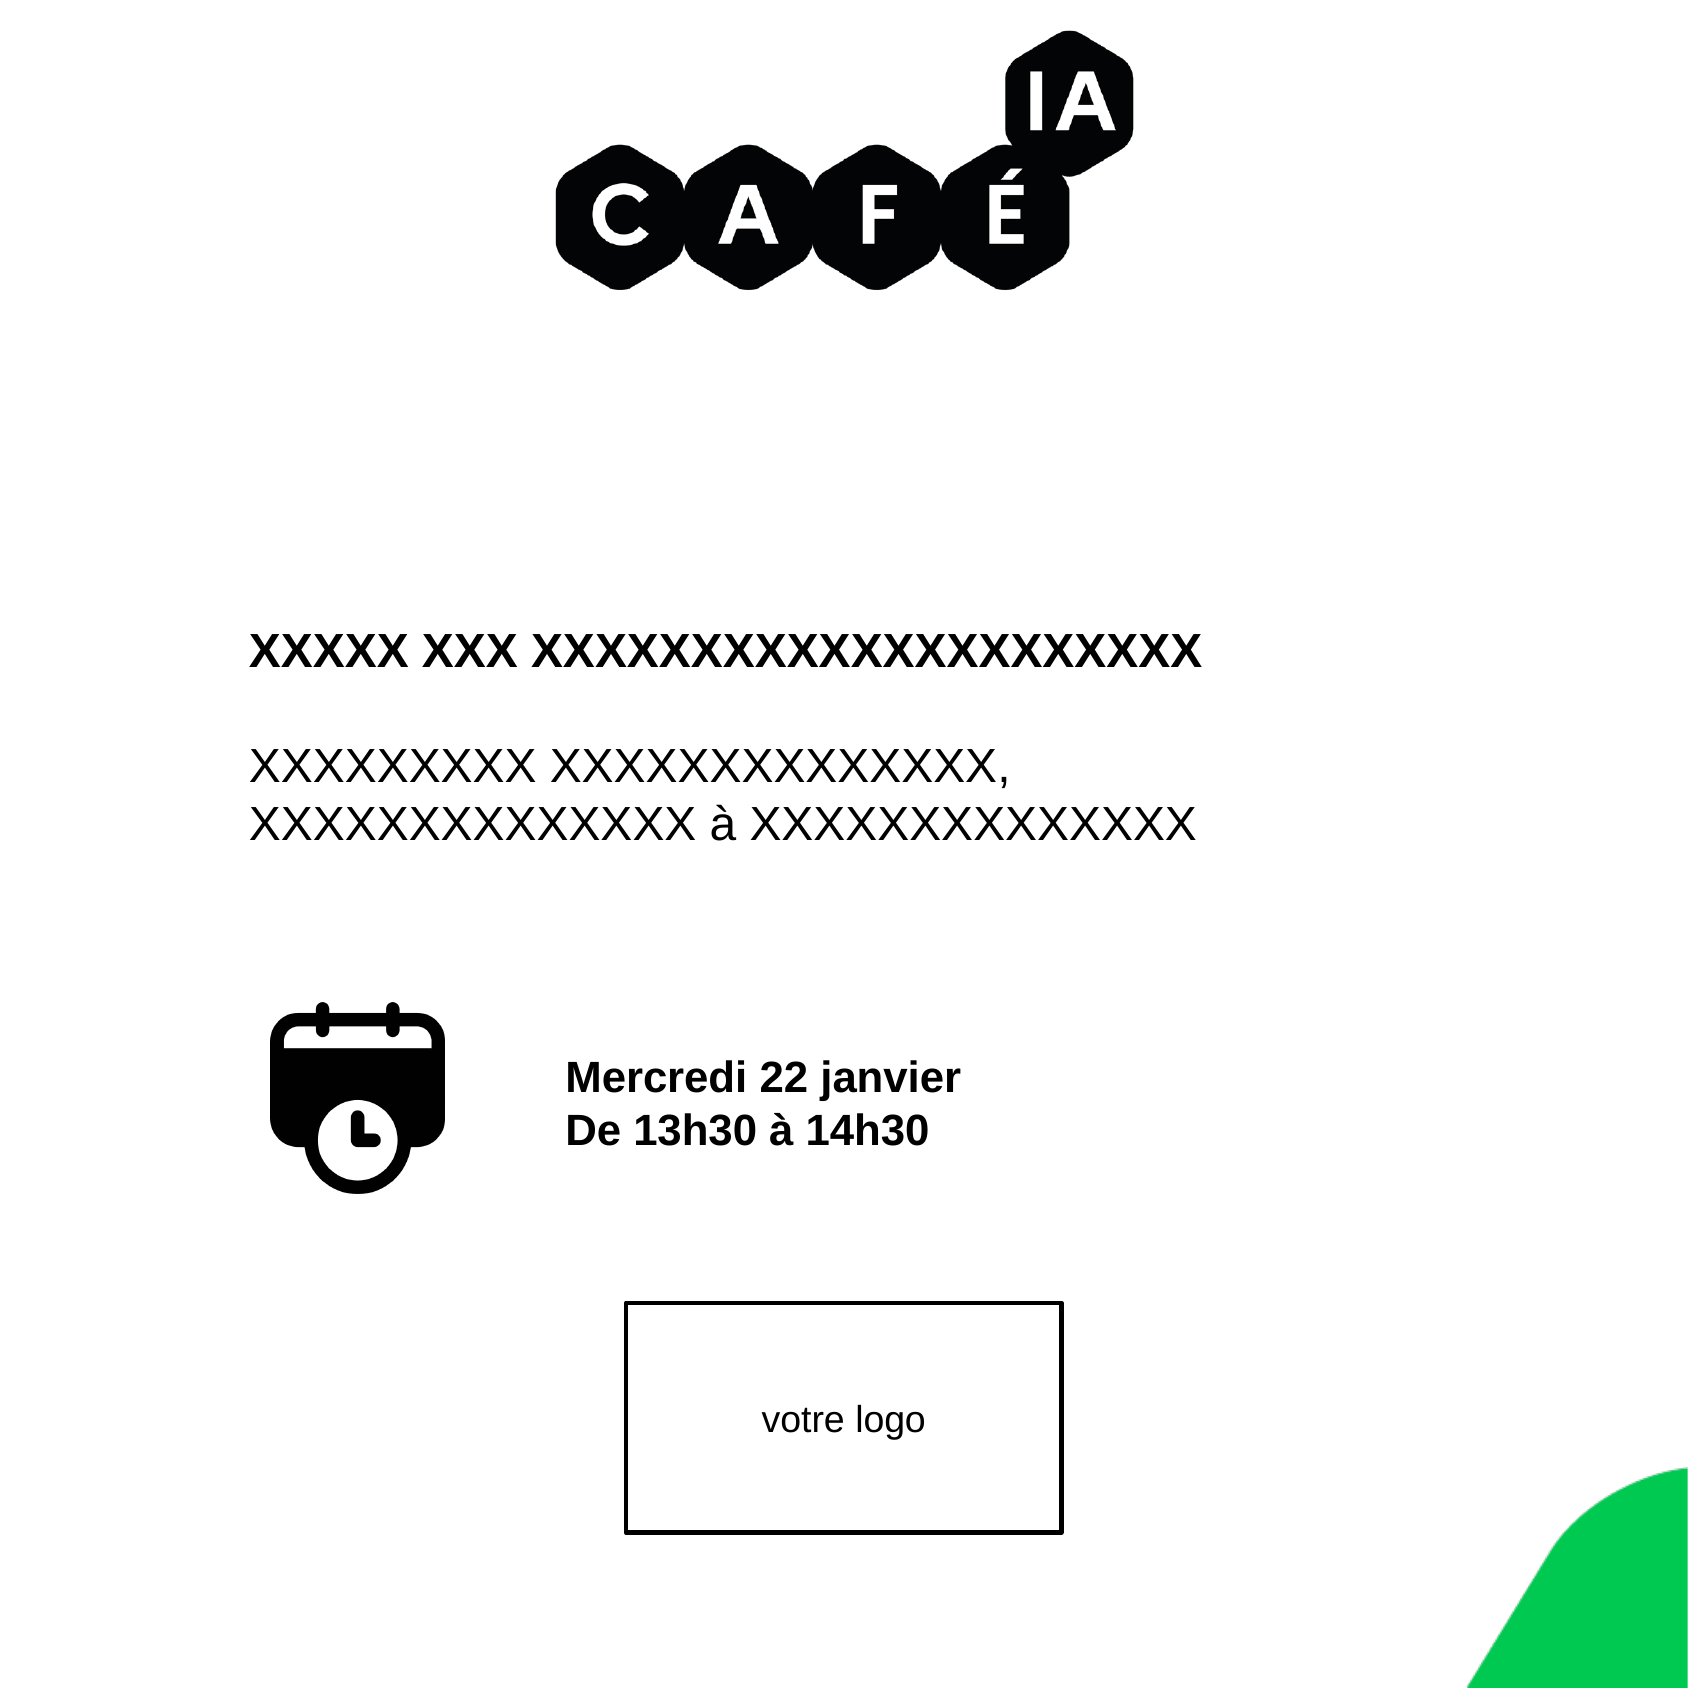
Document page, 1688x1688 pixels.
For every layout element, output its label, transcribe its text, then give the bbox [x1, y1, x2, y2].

text_box XXXXX XXX XXXXXXXXXXXXXXXXXXXXX XXXXXXXXX XXXXXXXXXXXXXX, XXXXXXXXXXXXXX à XXXXXXXXXXXXXX [234, 604, 1571, 1013]
picture [0, 0, 1688, 1688]
text_box votre logo [626, 1302, 1062, 1533]
text_box Mercredi 22 janvier De 13h30 à 14h30 [550, 1033, 1465, 1162]
